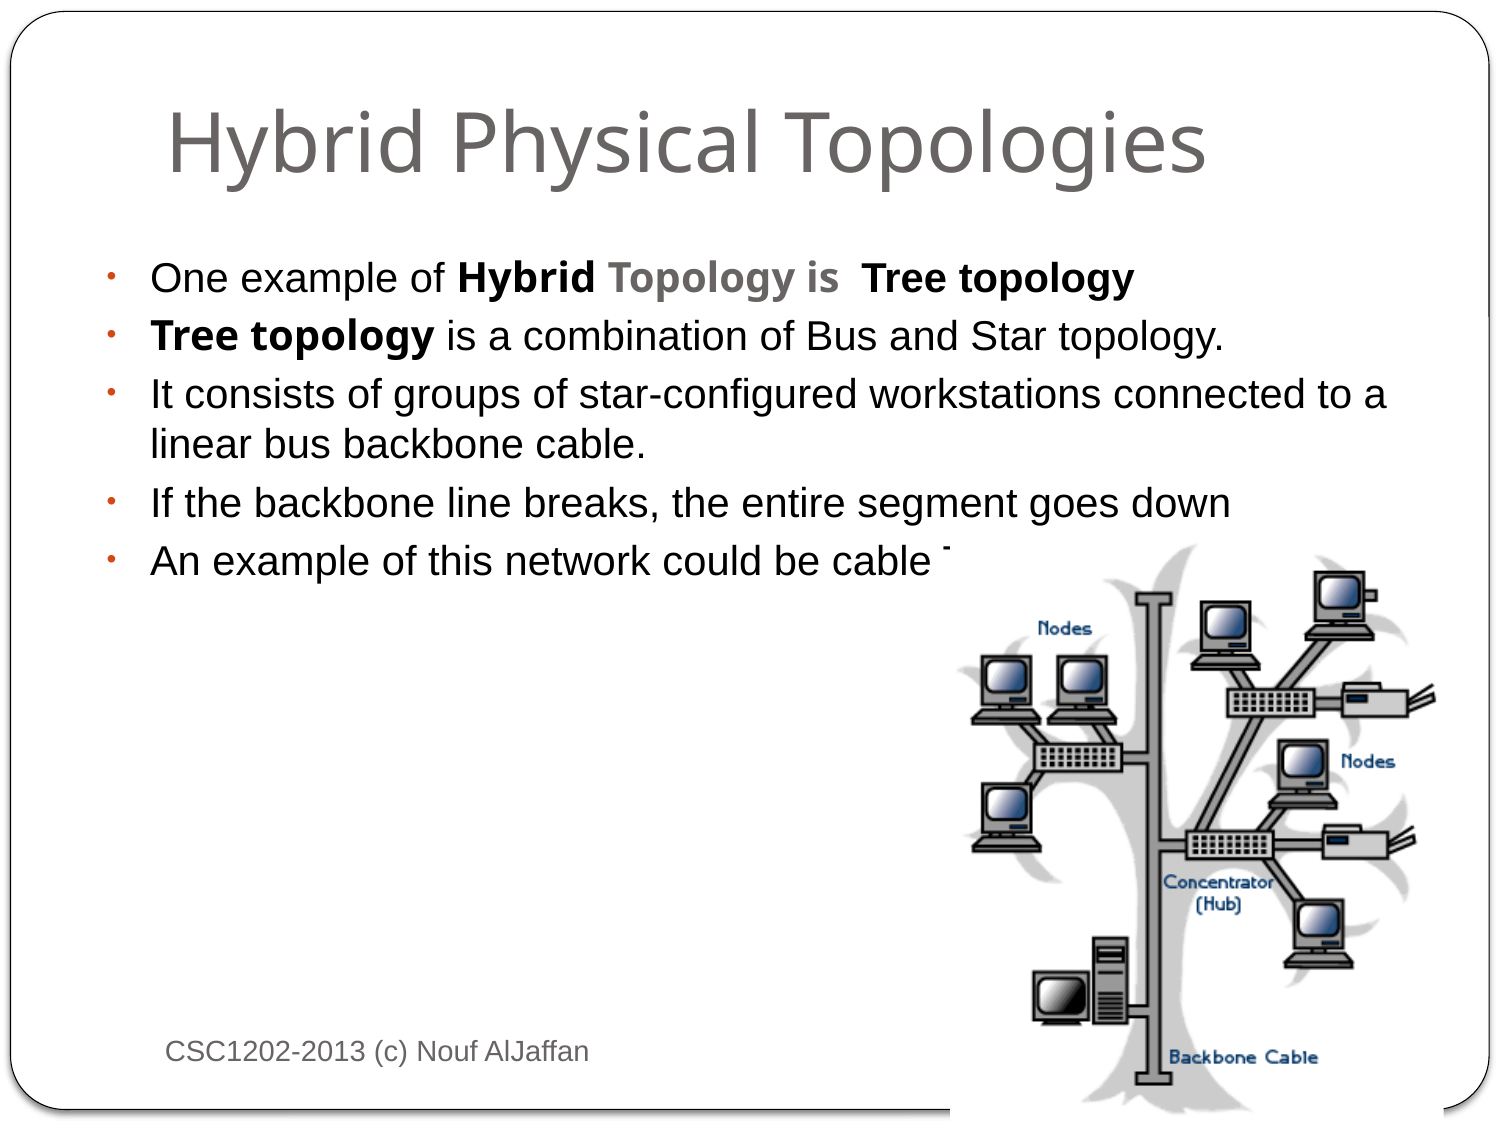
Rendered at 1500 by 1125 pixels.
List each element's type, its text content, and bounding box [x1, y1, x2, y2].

title Hybrid Physical Topologies [150, 45, 1425, 233]
list One example of Hybrid Topology is Tree topology Tree topology is a combination of Bus and Star topology. It consists of groups of star-configured workstations connected to a linear bus backbone cable. If the backbone line breaks, the entire segment goes down An example of this network could be cable TV technology [75, 243, 1425, 986]
footer CSC1202-2013 (c) Nouf AlJaffan [150, 1012, 800, 1088]
text_box [950, 535, 1444, 1125]
